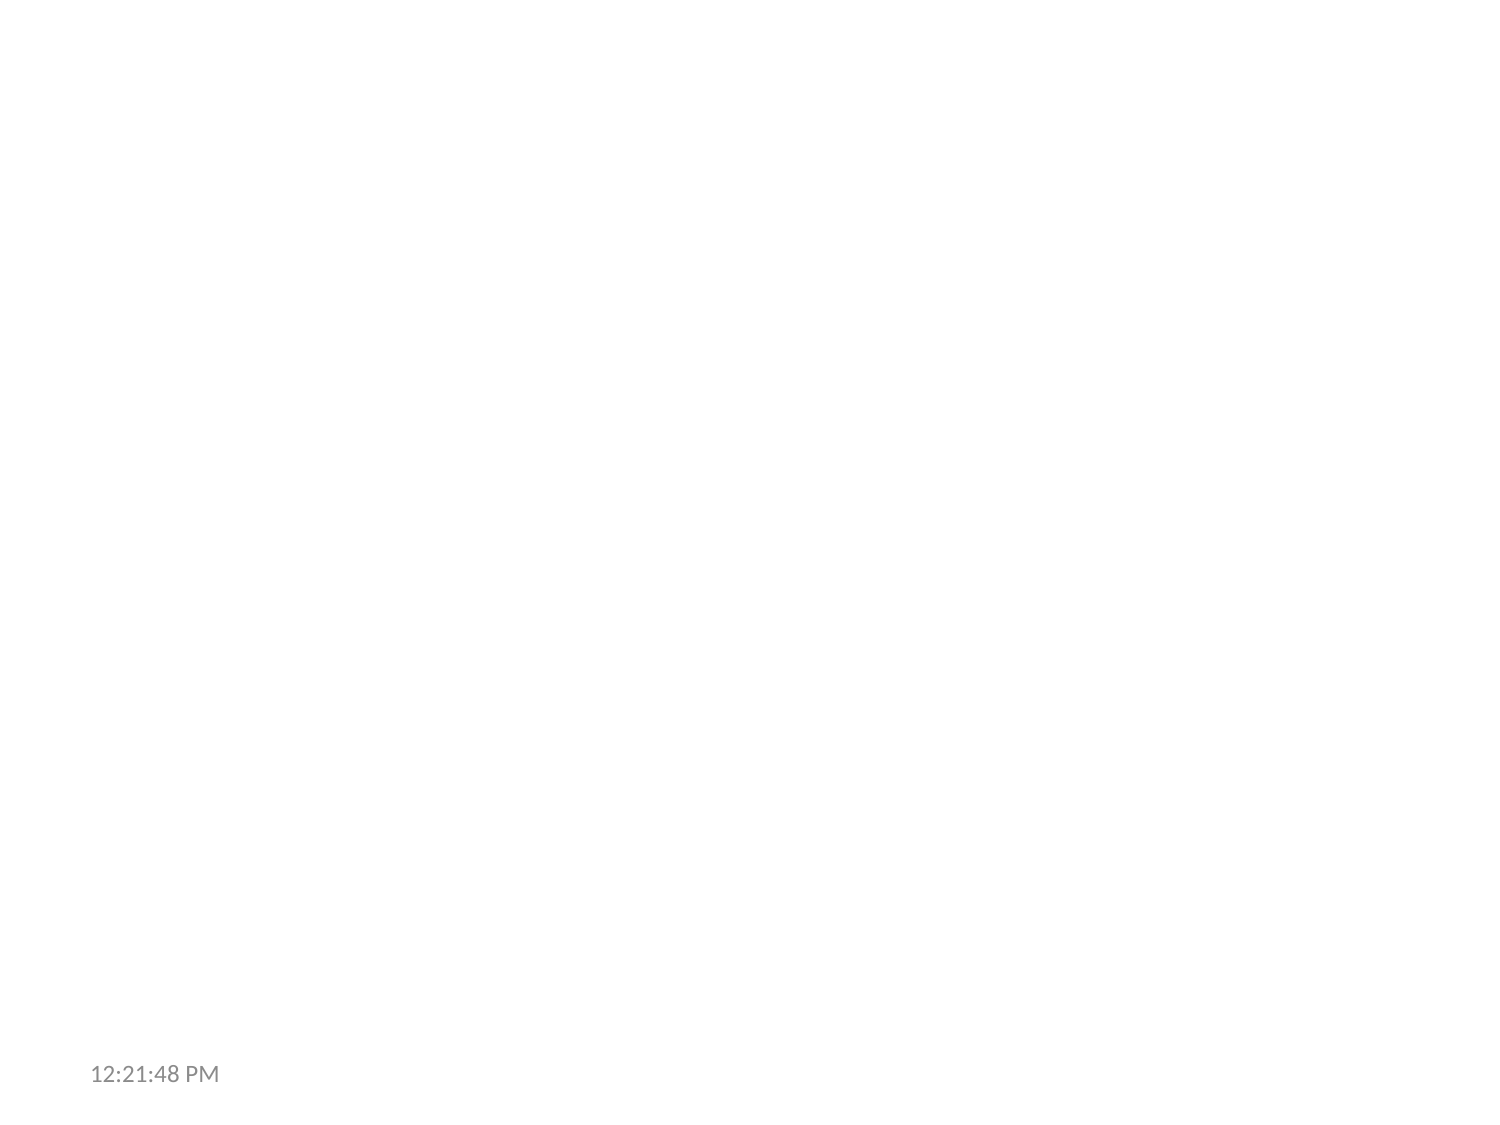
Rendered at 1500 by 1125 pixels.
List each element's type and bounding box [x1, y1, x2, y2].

slide_number [75, 1042, 425, 1103]
